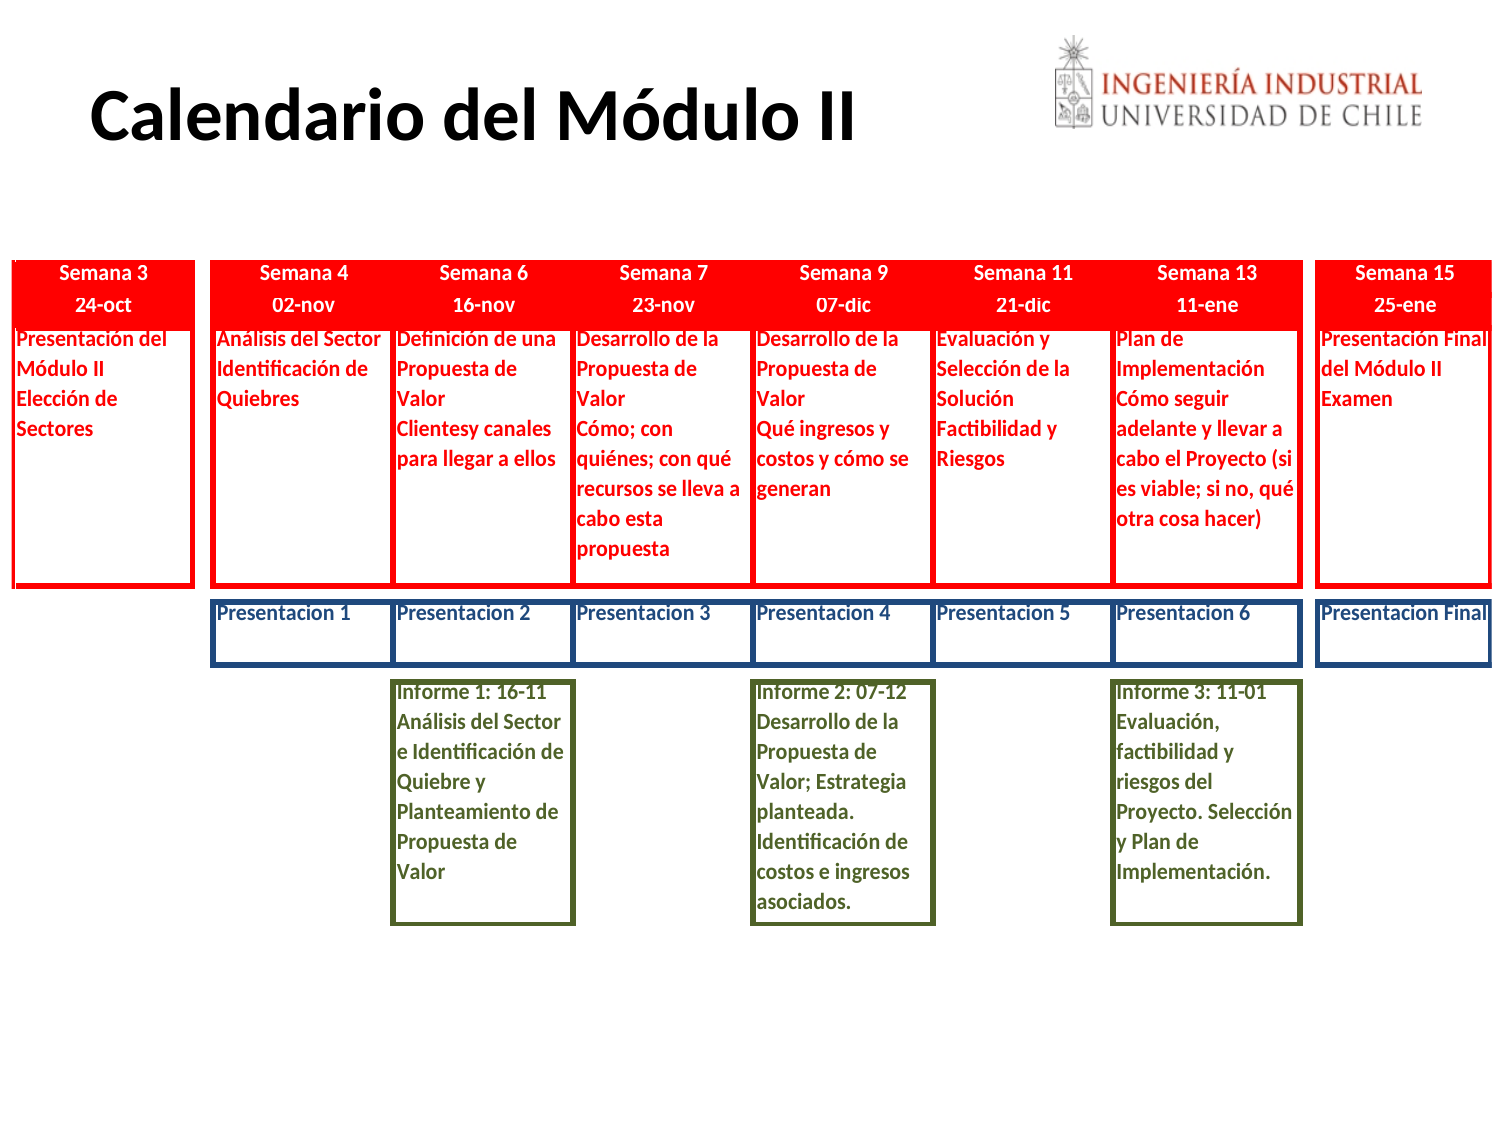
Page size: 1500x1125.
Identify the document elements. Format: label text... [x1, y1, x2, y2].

picture [11, 260, 1493, 926]
title Calendario del Módulo II [75, 45, 1425, 176]
picture [1055, 35, 1422, 45]
